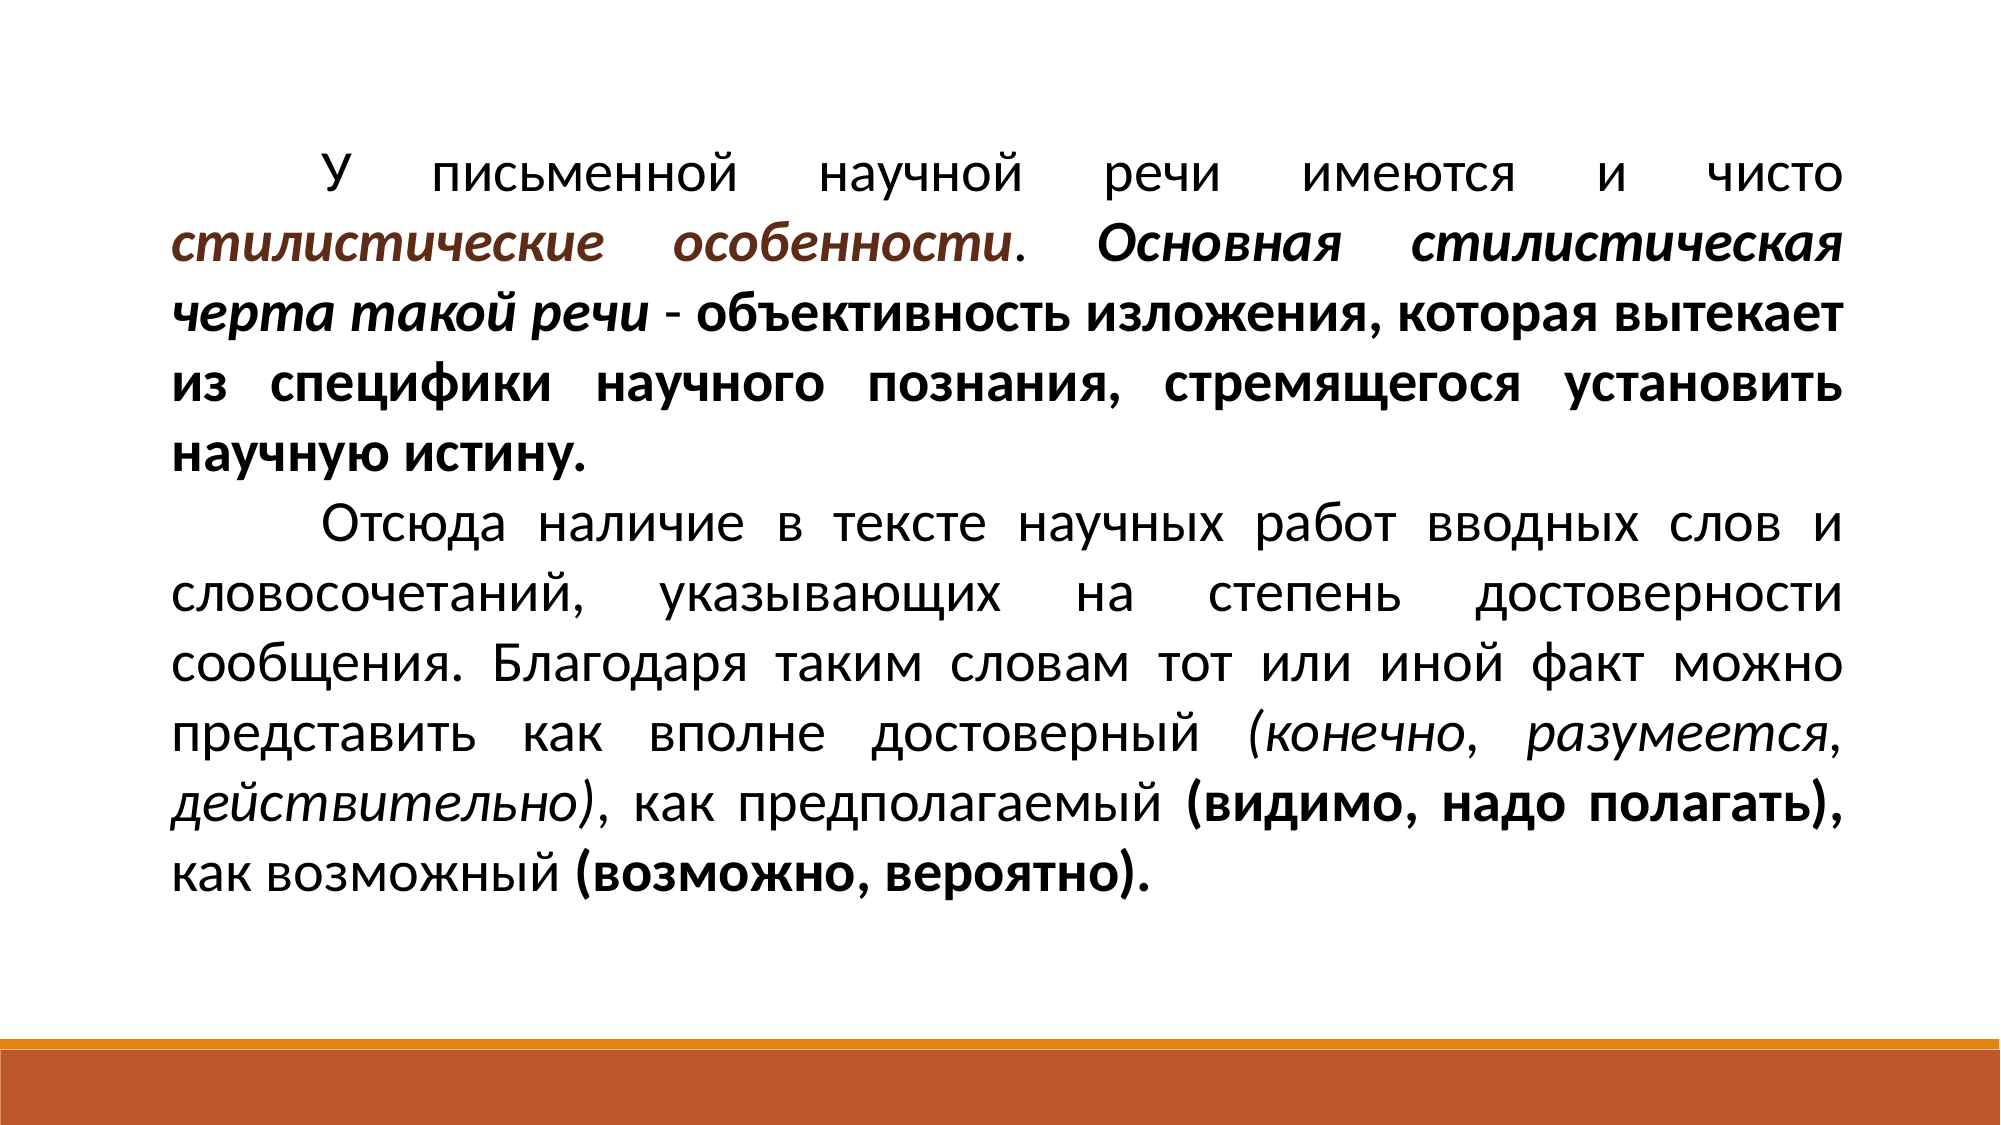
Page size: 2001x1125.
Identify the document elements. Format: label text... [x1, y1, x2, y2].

text_box У письменной научной речи имеются и чисто стилистические особенности. Основная стилистическая черта такой речи - объективность изложения, которая вытекает из специфики научного познания, стремящегося установить научную истину. Отсюда наличие в тексте научных работ вводных слов и словосочетаний, указывающих на степень достоверности сообщения. Благодаря таким словам тот или иной факт можно представить как вполне достоверный (конечно, разумеется, действительно), как предполагаемый (видимо, надо полагать), как возможный (возможно, вероятно). [156, 125, 1859, 910]
